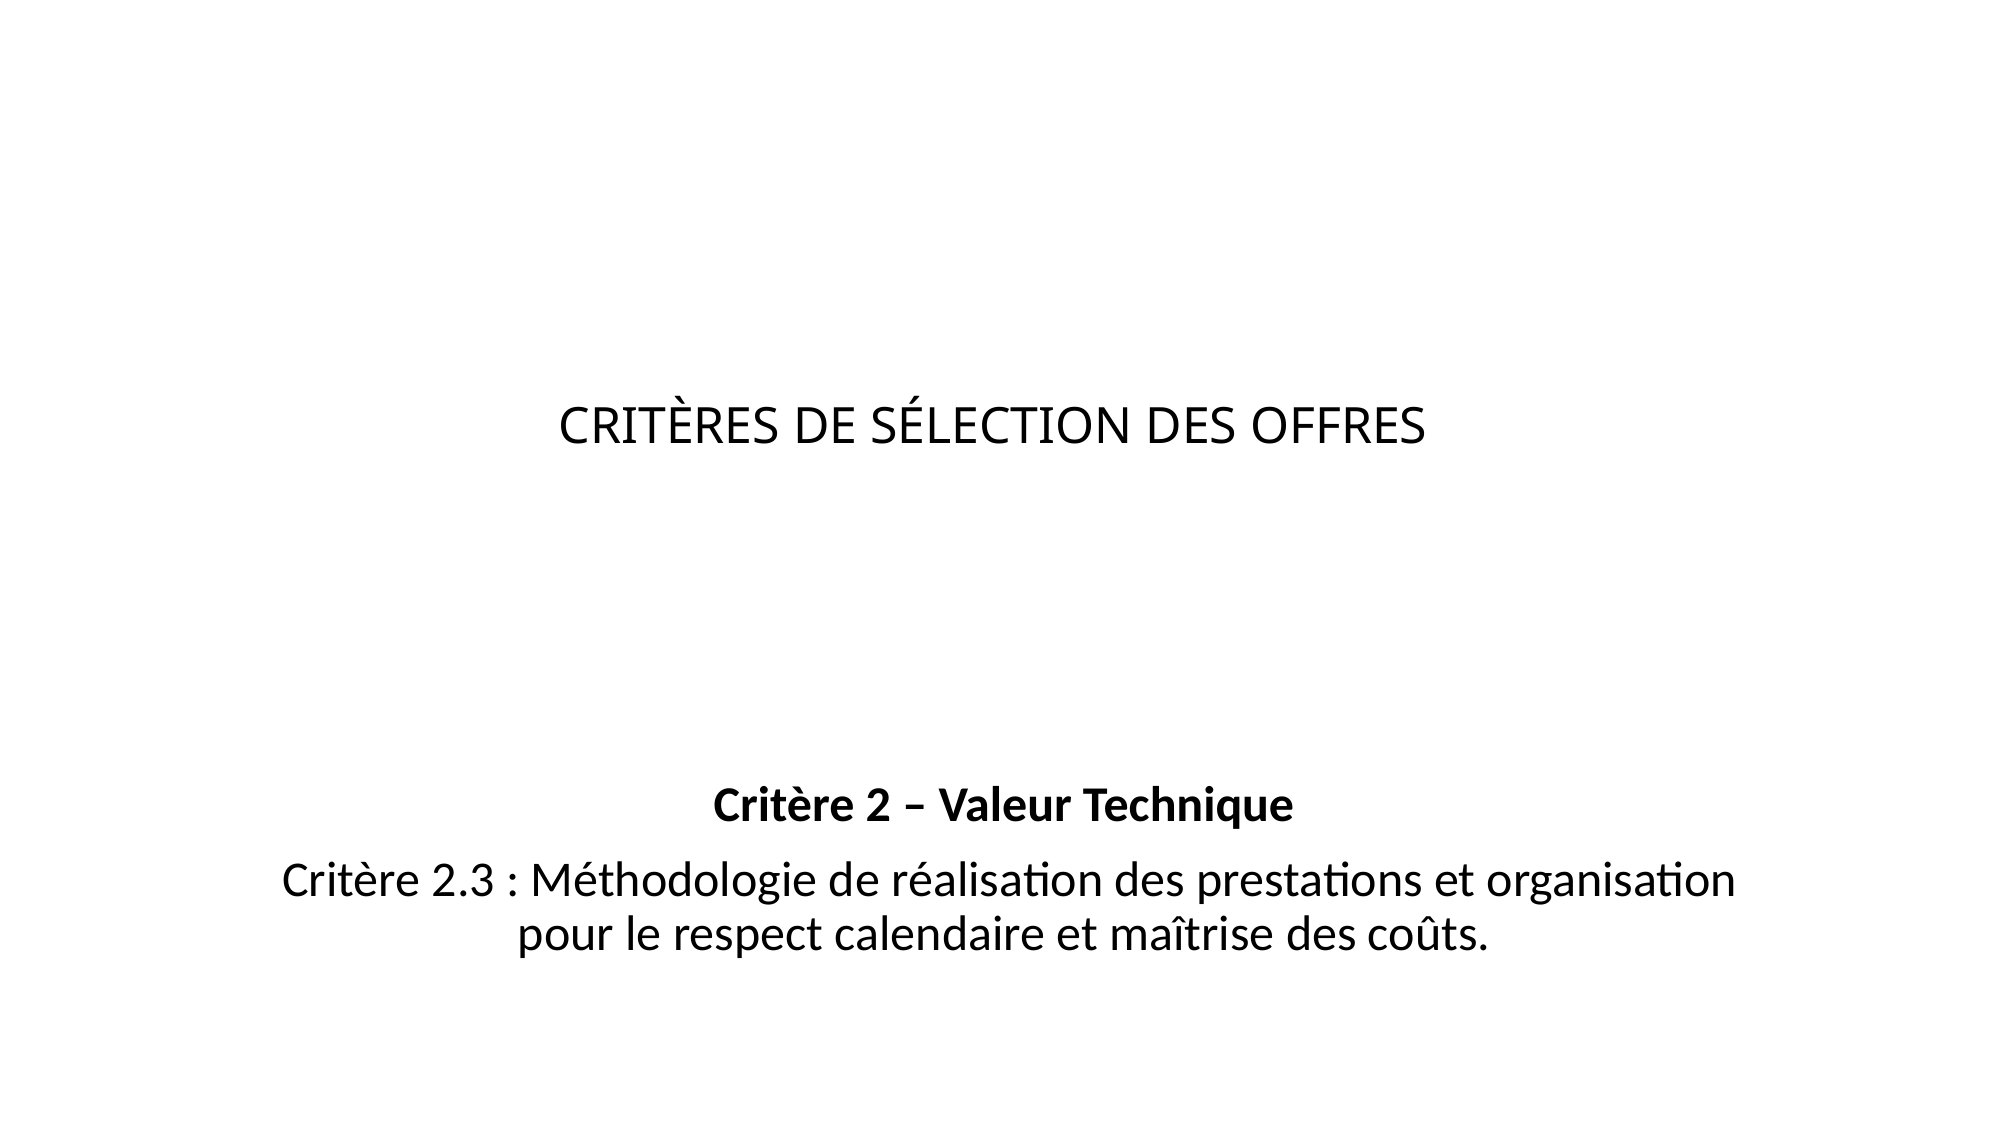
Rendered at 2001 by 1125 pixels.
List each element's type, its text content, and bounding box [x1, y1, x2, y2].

title CRITÈRES DE SÉLECTION DES OFFRES [249, 144, 1750, 711]
subtitle Critère 2 – Valeur Technique Critère 2.3 : Méthodologie de réalisation des prestations et organisation pour le respect calendaire et maîtrise des coûts. [259, 770, 1760, 1043]
